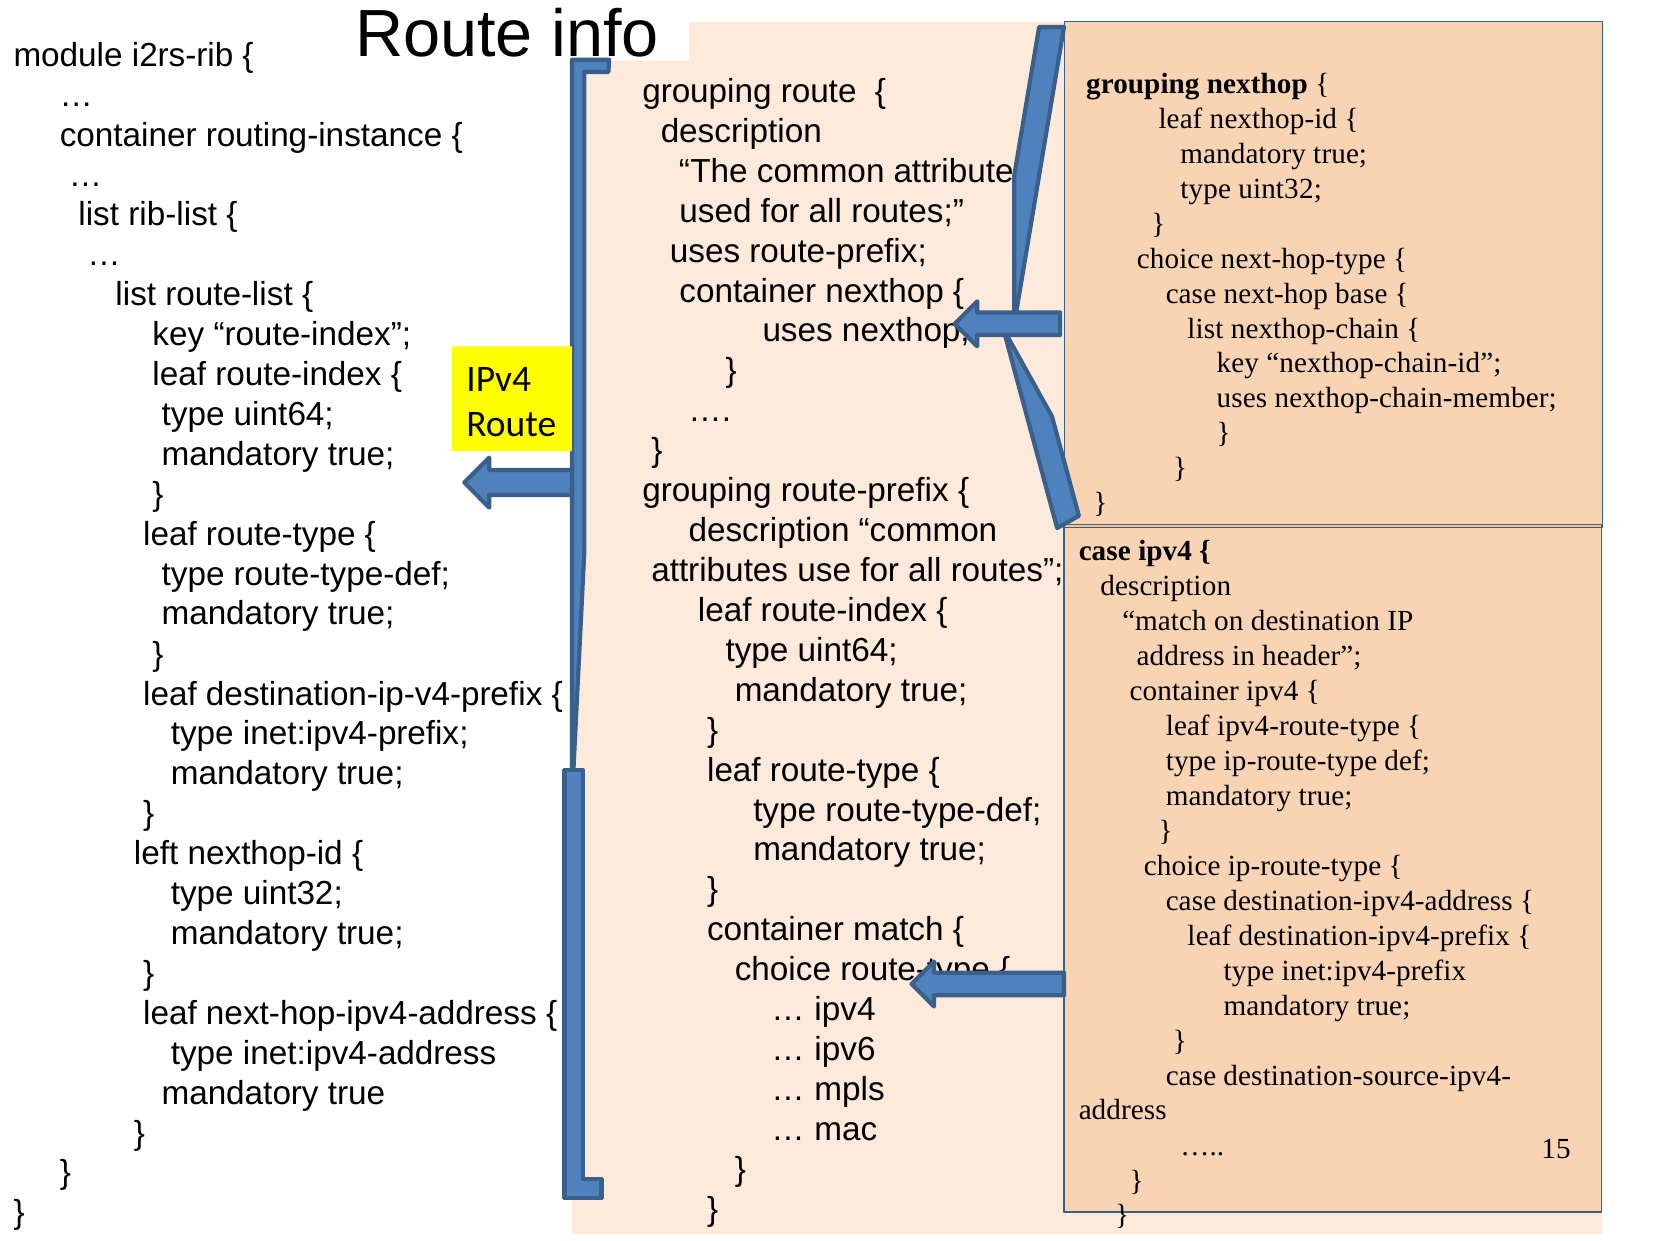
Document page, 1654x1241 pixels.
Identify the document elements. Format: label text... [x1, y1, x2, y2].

text_box [562, 768, 604, 1200]
text_box grouping route { description “The common attribute used for all routes;” uses route-prefix; container nexthop { uses nexthop; } …. } grouping route-prefix { description “common attributes use for all routes”; leaf route-index { type uint64; mandatory true; } leaf route-type { type route-type-def; mandatory true; } container match { choice route-type { … ipv4 … ipv6 … mpls … mac } } [579, 21, 1602, 1235]
text_box [909, 959, 1067, 1009]
text_box case ipv4 { description “match on destination IP address in header”; container ipv4 { leaf ipv4-route-type { type ip-route-type def; mandatory true; } choice ip-route-type { case destination-ipv4-address { leaf destination-ipv4-prefix { type inet:ipv4-prefix mandatory true; } case destination-source-ipv4-address ….. } } [1062, 530, 1604, 1214]
text_box module i2rs-rib { … container routing-instance { … list rib-list { … list route-list { key “route-index”; leaf route-index { type uint64; mandatory true; } leaf route-type { type route-type-def; mandatory true; } leaf destination-ip-v4-prefix { type inet:ipv4-prefix; mandatory true; } left nexthop-id { type uint32; mandatory true; } leaf next-hop-ipv4-address { type inet:ipv4-address mandatory true } } } [0, 25, 579, 1238]
text_box [569, 57, 612, 768]
text_box [1012, 24, 1067, 310]
text_box IPv4 Route [451, 346, 572, 452]
title Route info [324, 0, 690, 61]
text_box [462, 455, 575, 510]
text_box [1003, 338, 1081, 530]
text_box [952, 299, 1063, 349]
slide_number 15 [1489, 1129, 1571, 1216]
text_box grouping nexthop { leaf nexthop-id { mandatory true; type uint32; } choice next-hop-type { case next-hop base { list nexthop-chain { key “nexthop-chain-id”; uses nexthop-chain-member; } } } [1062, 20, 1605, 530]
